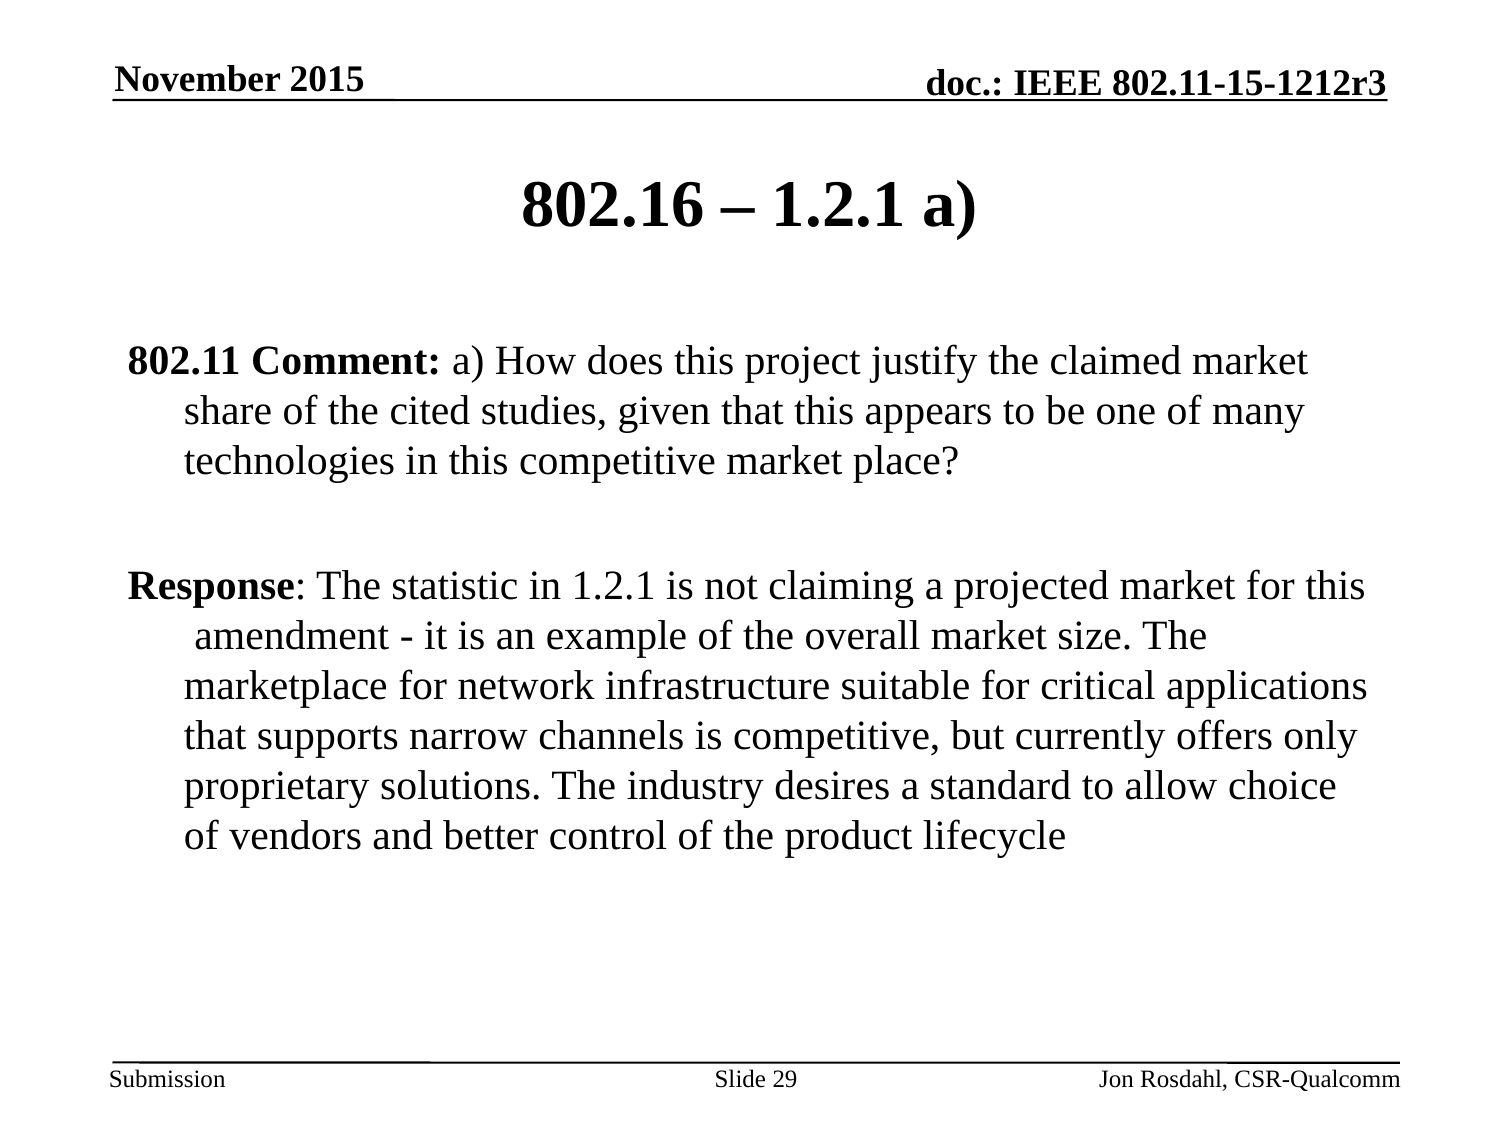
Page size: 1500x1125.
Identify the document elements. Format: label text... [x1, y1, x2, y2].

slide_number Slide 29 [712, 1061, 800, 1123]
list 802.11 Comment: a) How does this project justify the claimed market share of the cited studies, given that this appears to be one of many technologies in this competitive market place? Response: The statistic in 1.2.1 is not claiming a projected market for this amendment - it is an example of the overall market size. The marketplace for network infrastructure suitable for critical applications that supports narrow channels is competitive, but currently offers only proprietary solutions. The industry desires a standard to allow choice of vendors and better control of the product lifecycle [112, 324, 1388, 1000]
title 802.16 – 1.2.1 a) [112, 112, 1388, 288]
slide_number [114, 54, 423, 100]
footer Jon Rosdahl, CSR-Qualcomm [878, 1061, 1402, 1093]
